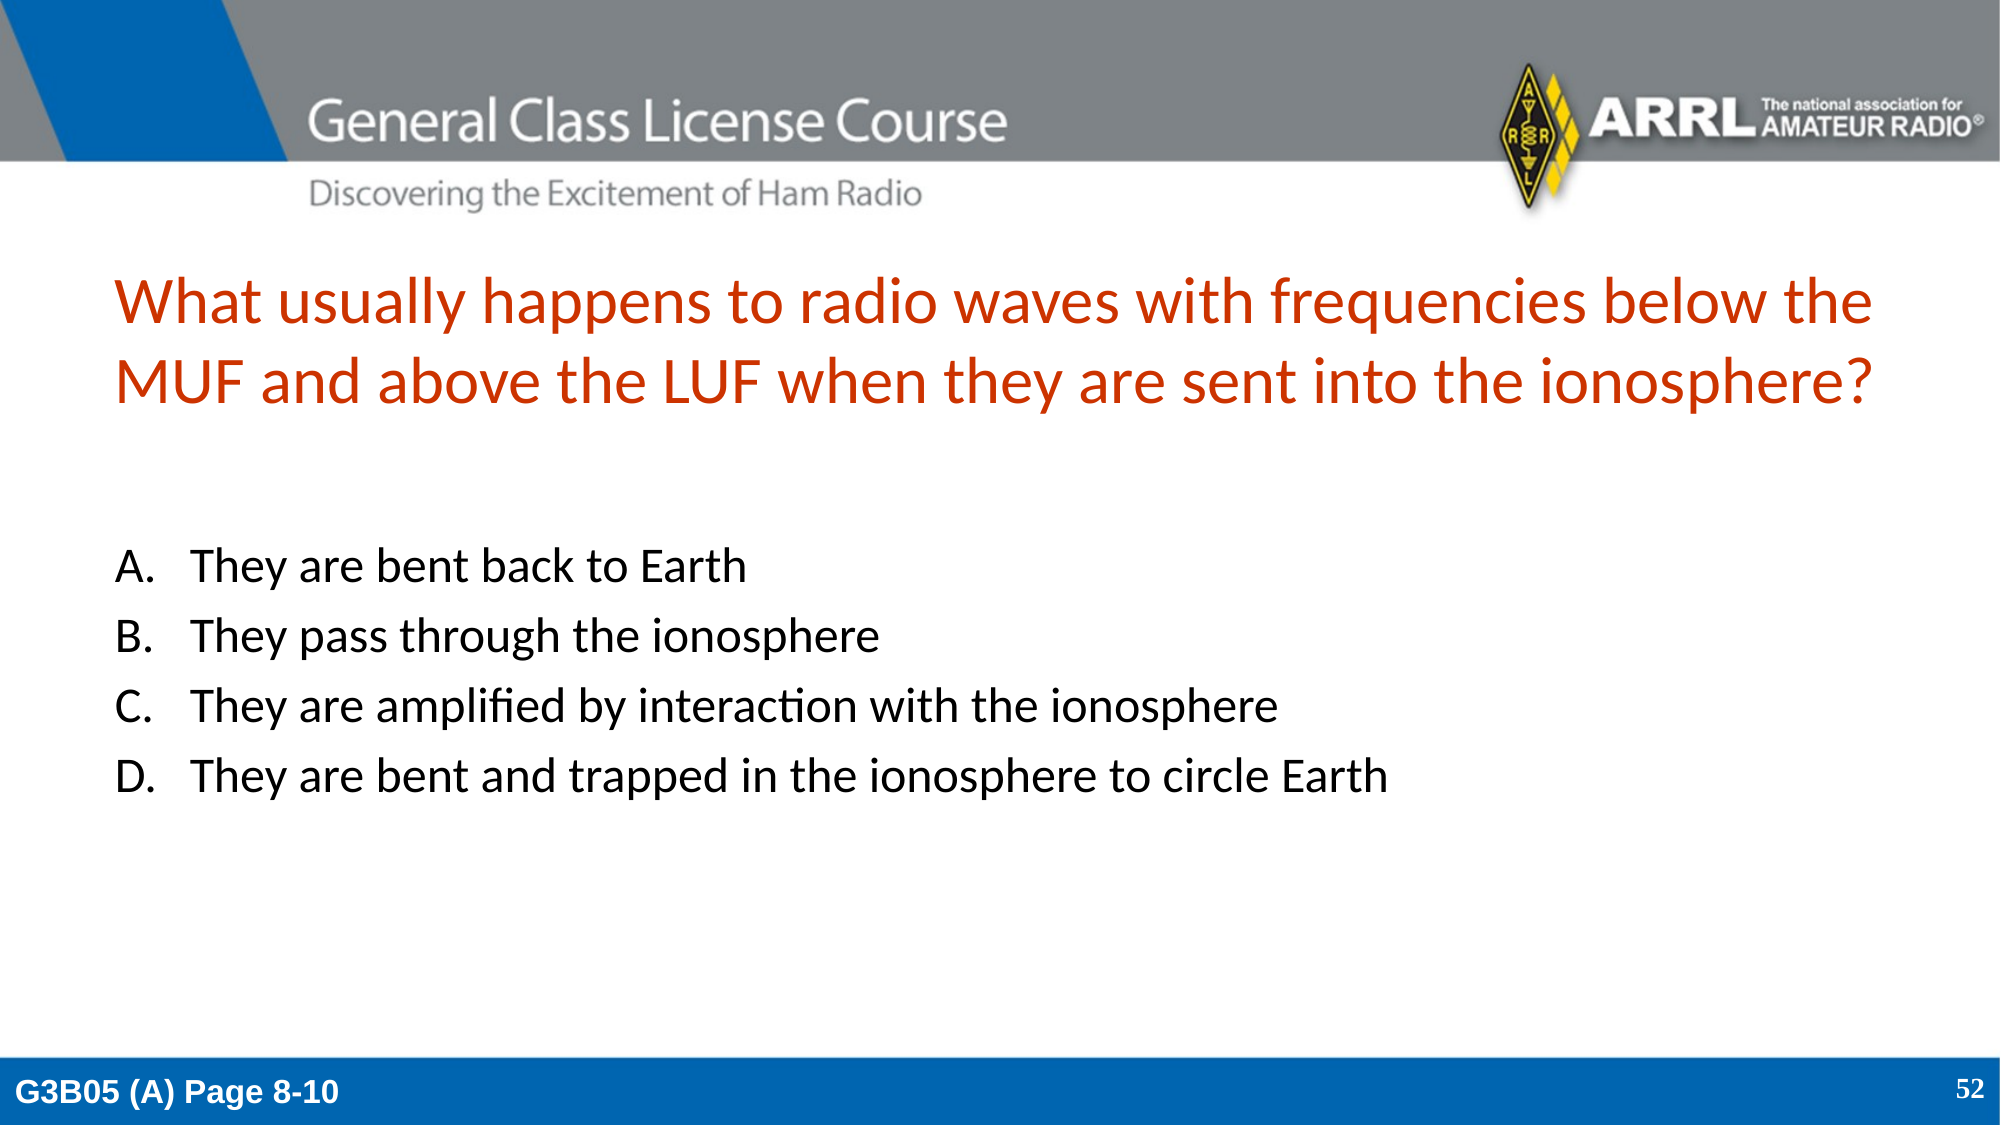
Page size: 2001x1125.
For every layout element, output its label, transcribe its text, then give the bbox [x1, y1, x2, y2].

title What usually happens to radio waves with frequencies below the MUF and above the LUF when they are sent into the ionosphere? [99, 249, 1900, 468]
picture [0, 0, 2001, 1125]
text_box 52 [1875, 1062, 2000, 1113]
list They are bent back to Earth They pass through the ionosphere They are amplified by interaction with the ionosphere They are bent and trapped in the ionosphere to circle Earth [99, 525, 1900, 1005]
text_box G3B05 (A) Page 8-10 [0, 1062, 1313, 1118]
